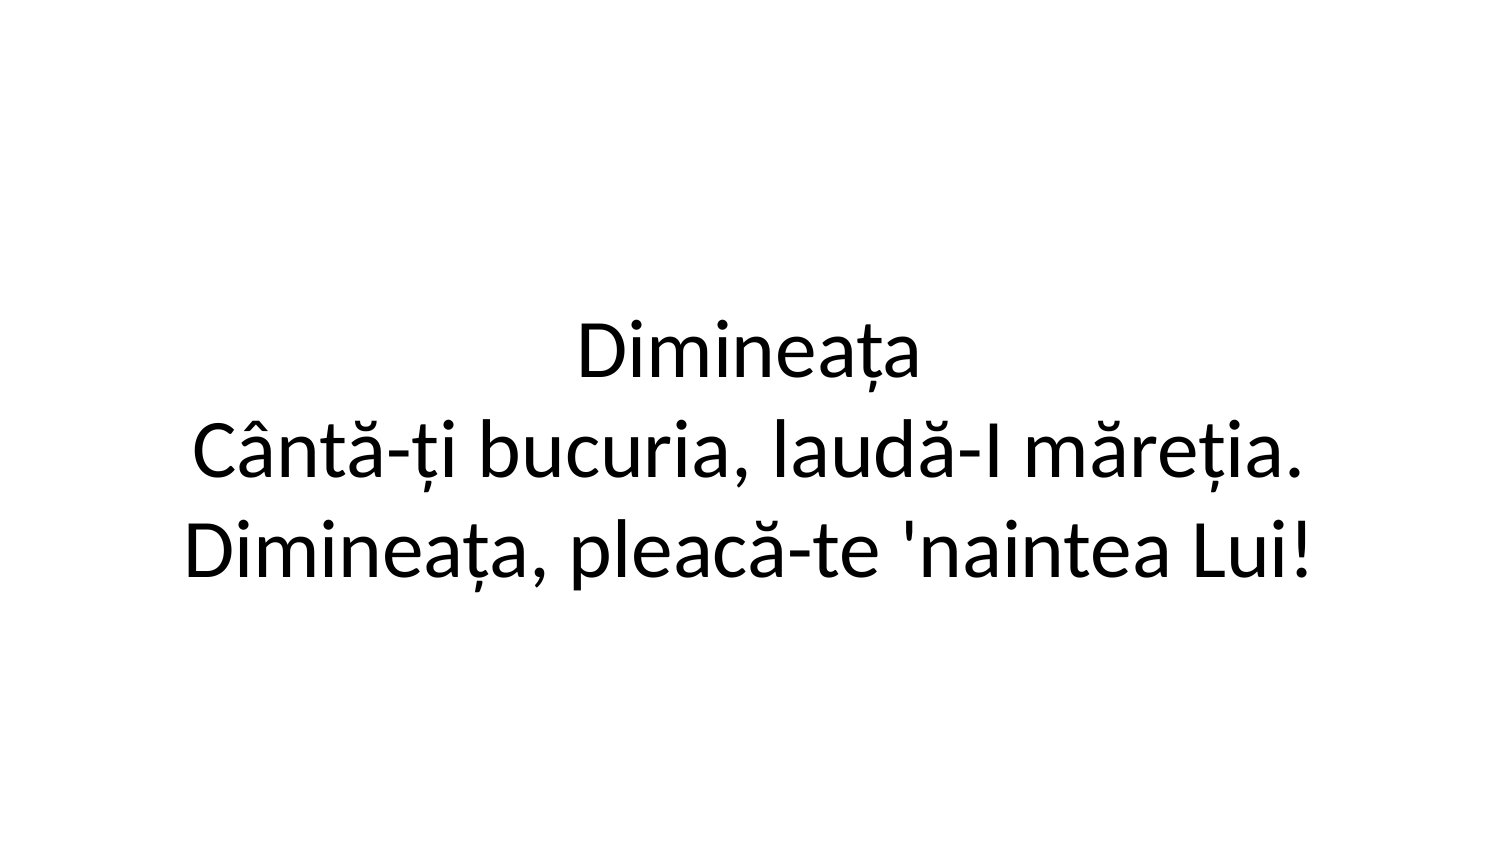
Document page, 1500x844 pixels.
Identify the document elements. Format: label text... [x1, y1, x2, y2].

text_box Dimineața Cântă-ți bucuria, laudă-I măreția. Dimineața, pleacă-te 'naintea Lui! [168, 242, 1332, 602]
